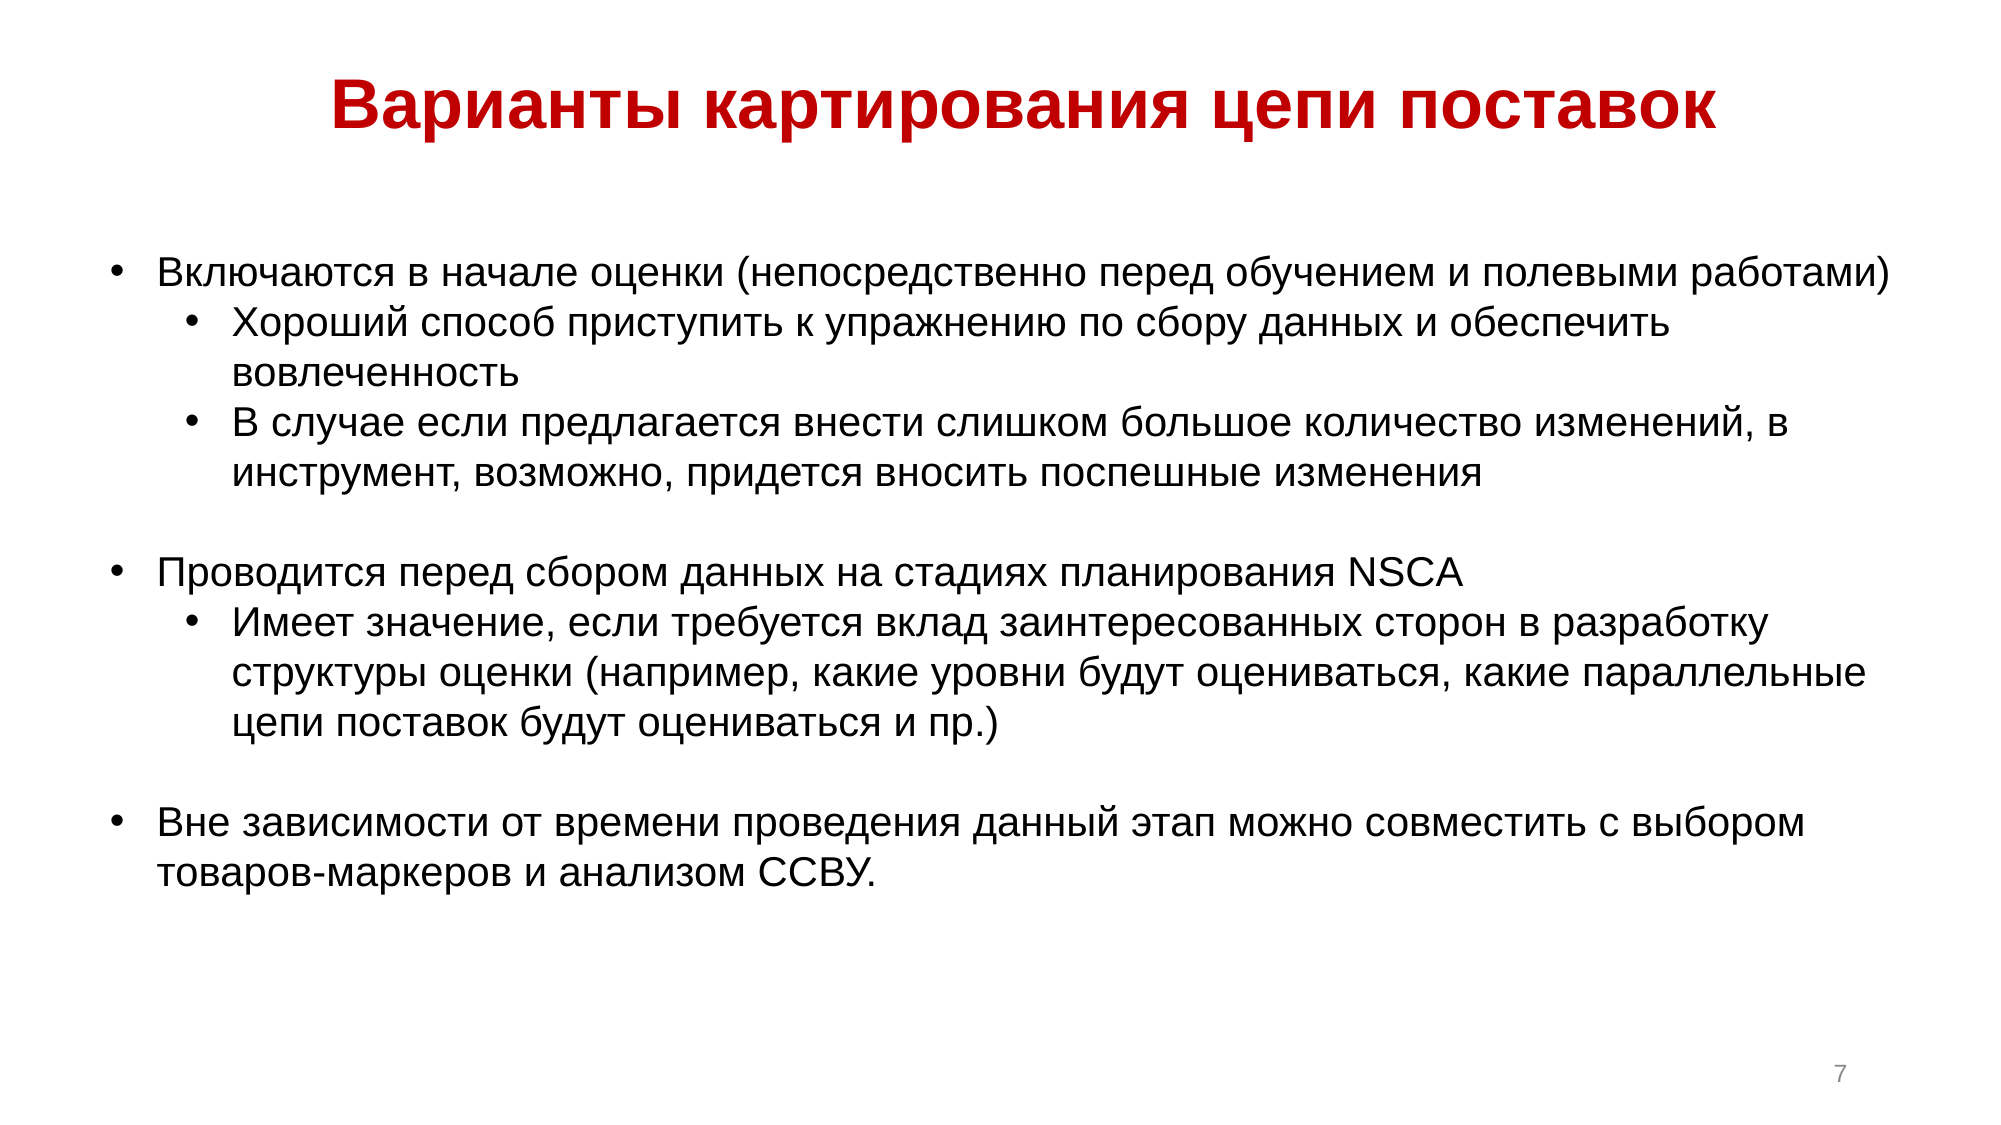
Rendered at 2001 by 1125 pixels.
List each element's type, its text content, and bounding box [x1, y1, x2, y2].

title Варианты картирования цепи поставок [206, 50, 1863, 151]
text_box Включаются в начале оценки (непосредственно перед обучением и полевыми работами) Хороший способ приступить к упражнению по сбору данных и обеспечить вовлеченность В случае если предлагается внести слишком большое количество изменений, в инструмент, возможно, придется вносить поспешные изменения Проводится перед сбором данных на стадиях планирования NSCA Имеет значение, если требуется вклад заинтересованных сторон в разработку структуры оценки (например, какие уровни будут оцениваться, какие параллельные цепи поставок будут оцениваться и пр.) Вне зависимости от времени проведения данный этап можно совместить с выбором товаров-маркеров и анализом ССВУ. [94, 237, 1911, 903]
slide_number 7 [1412, 1042, 1863, 1103]
